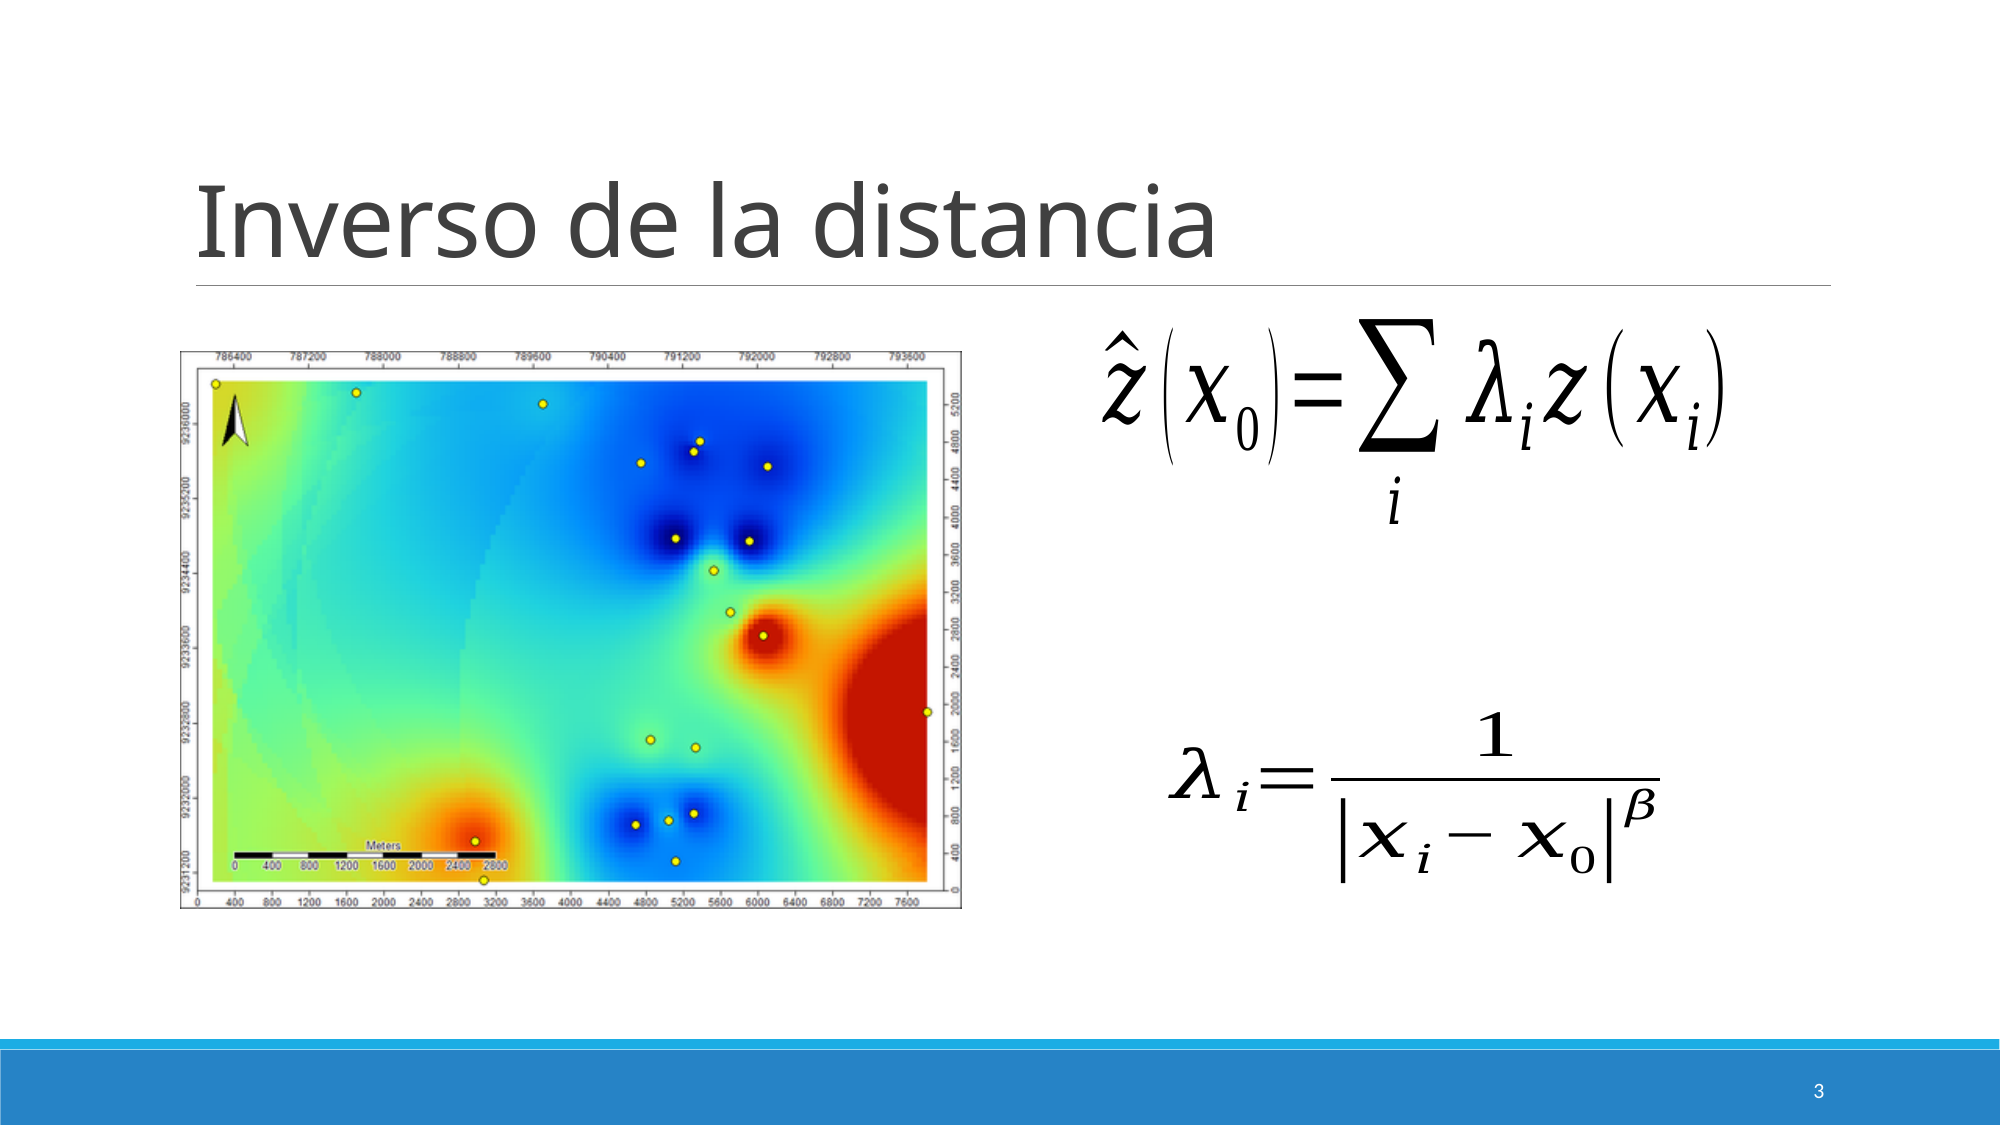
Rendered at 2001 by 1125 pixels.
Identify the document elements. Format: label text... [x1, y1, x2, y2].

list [179, 350, 962, 910]
slide_number 3 [1624, 1059, 1840, 1120]
title Inverso de la distancia [180, 47, 1830, 285]
